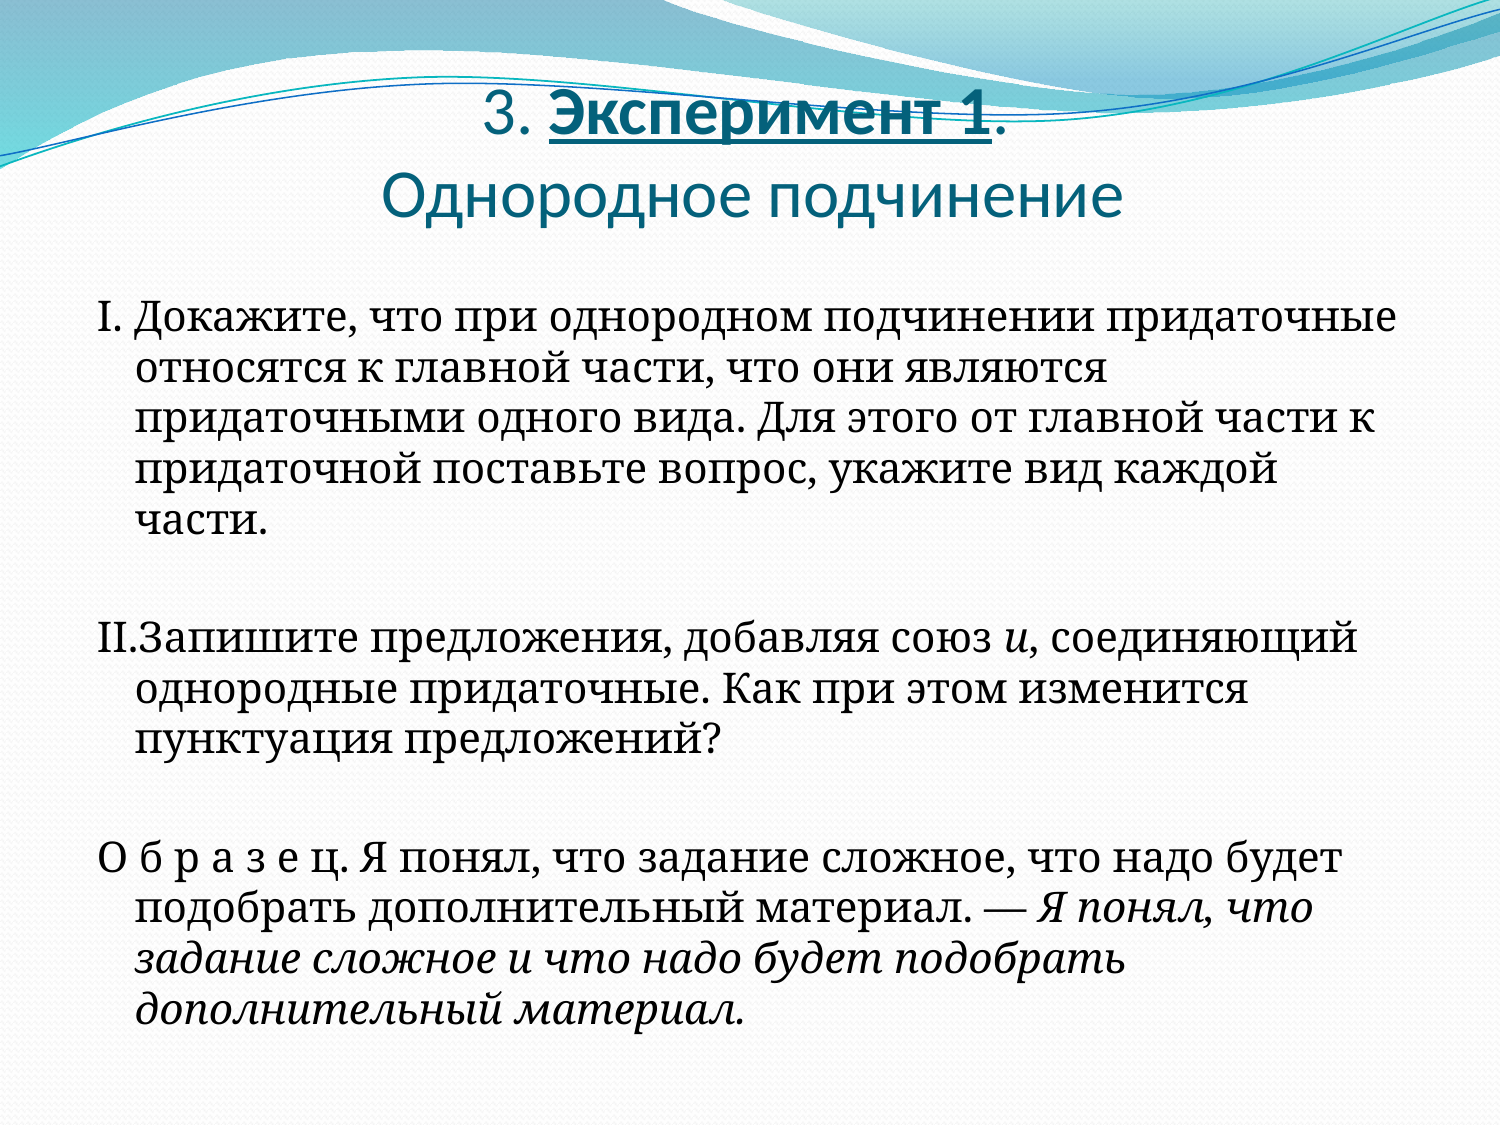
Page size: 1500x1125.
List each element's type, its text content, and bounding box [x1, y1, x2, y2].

list І. Докажите, что при однородном подчинении придаточные относятся к главной части, что они являются придаточными одного вида. Для этого от главной части к придаточной поставьте вопрос, укажите вид каждой части. ІІ.Запишите предложения, добавляя союз и, соединяющий однородные придаточные. Как при этом изменится пунктуация предложений? О б р а з е ц. Я понял, что задание сложное, что надо будет подобрать дополнительный материал. — Я понял, что задание сложное и что надо будет подобрать дополнительный материал. [82, 222, 1432, 1043]
title 3. Эксперимент 1. Однородное подчинение [82, 58, 1425, 222]
